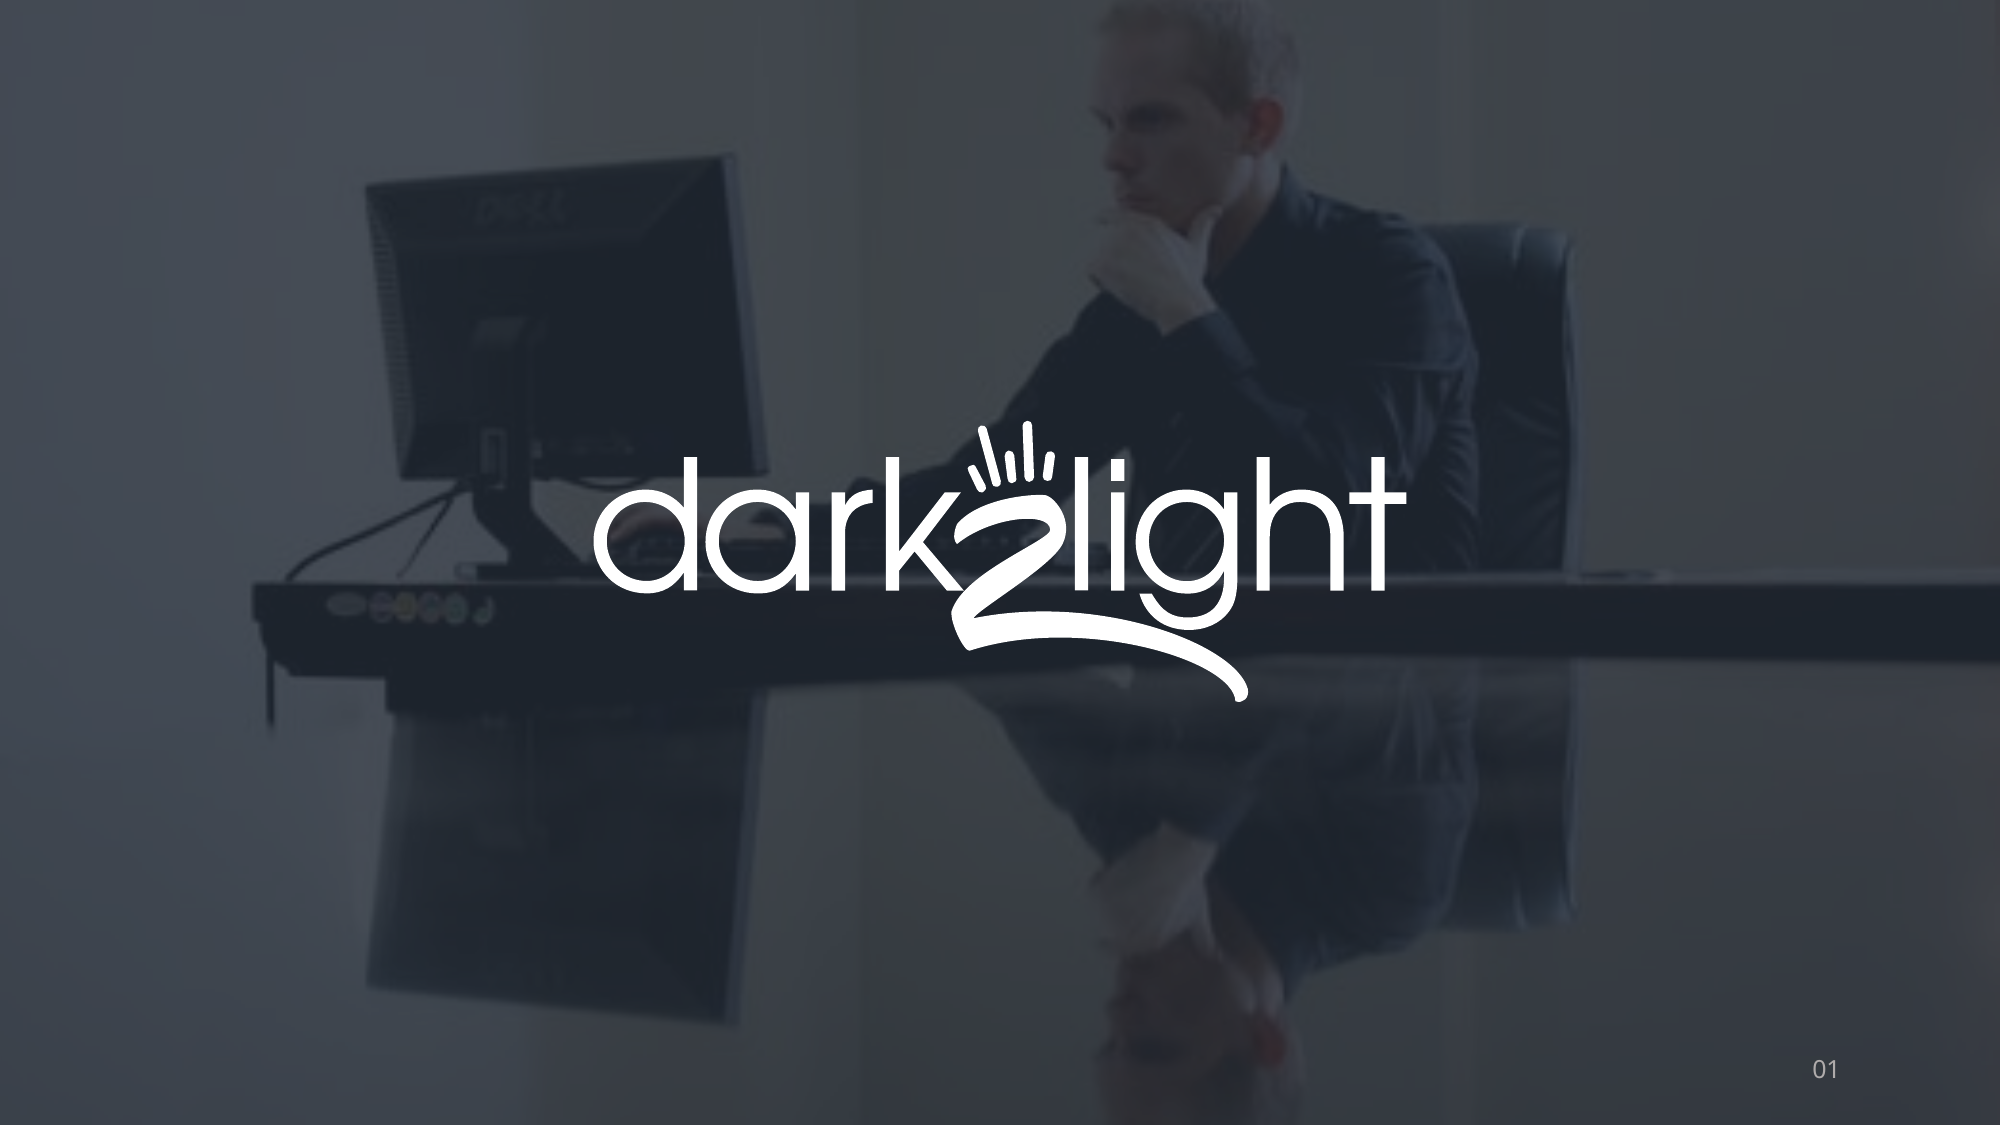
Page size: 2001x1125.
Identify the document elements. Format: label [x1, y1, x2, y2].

text_box [593, 420, 1407, 705]
picture [0, 0, 2000, 1125]
